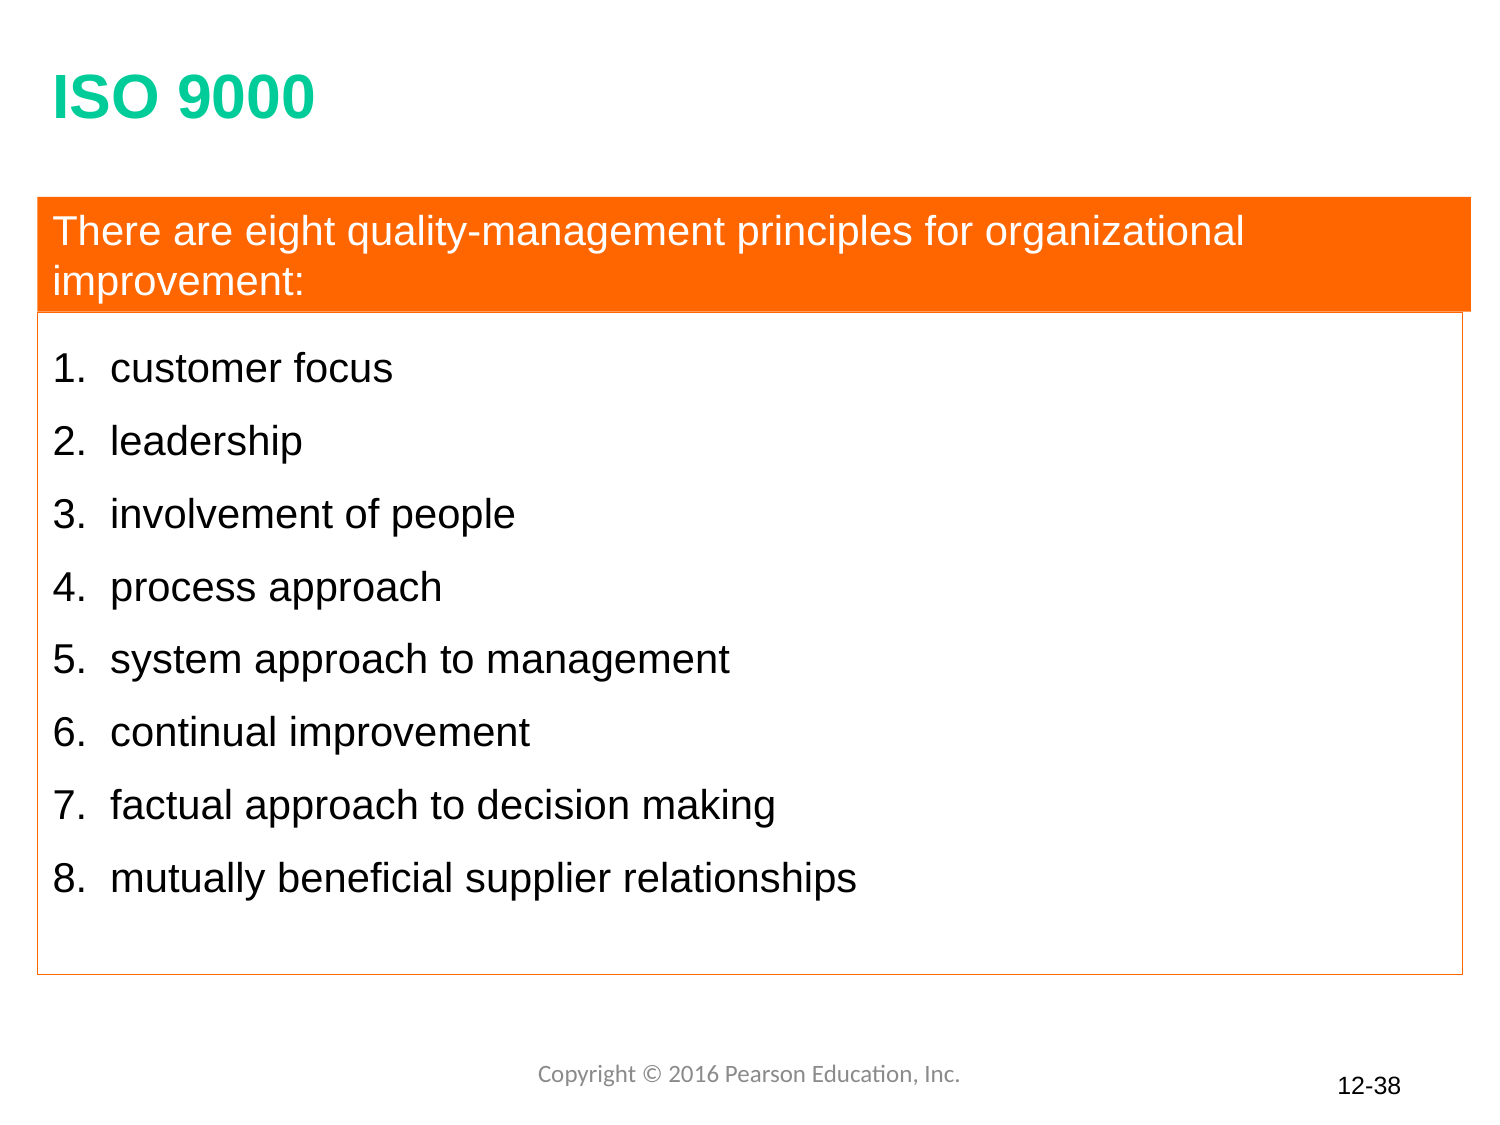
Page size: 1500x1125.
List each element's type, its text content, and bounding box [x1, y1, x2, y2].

footer Copyright © 2016 Pearson Education, Inc. [512, 1042, 988, 1103]
text_box There are eight quality-management principles for organizational improvement: [37, 196, 1471, 312]
list 1. customer focus 2. leadership 3. involvement of people 4. process approach 5. system approach to management 6. continual improvement 7. factual approach to decision making 8. mutually beneficial supplier relationships [37, 312, 1463, 975]
title ISO 9000 [37, 0, 1388, 188]
